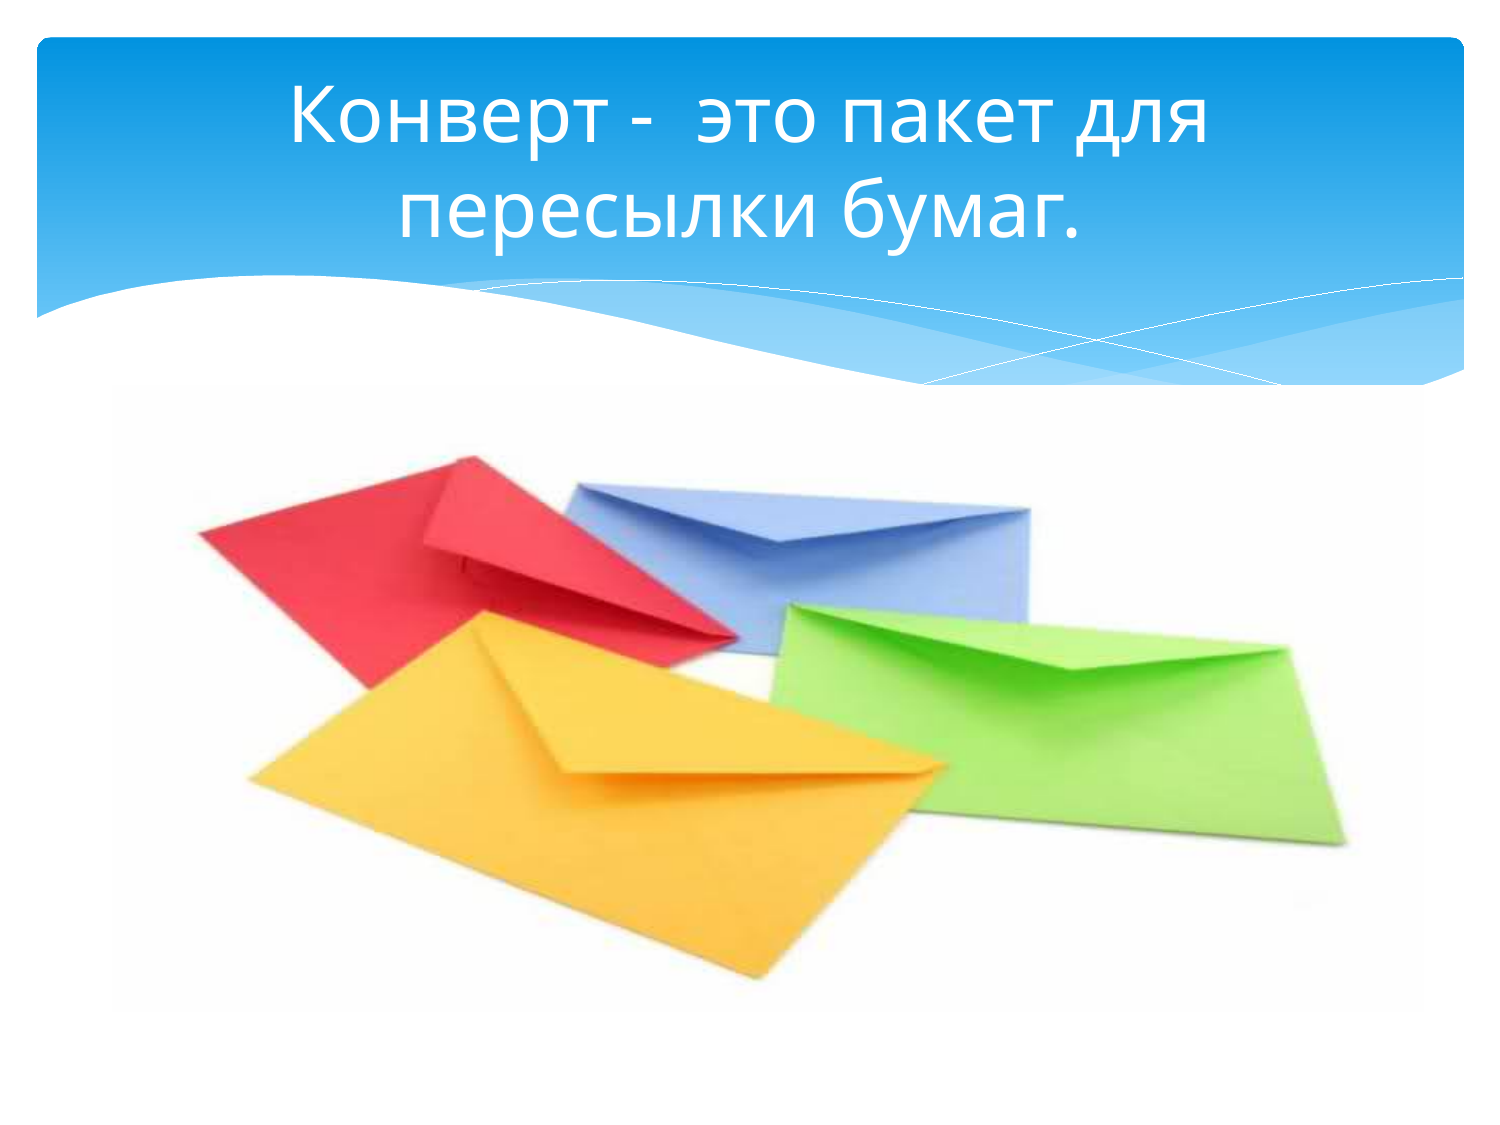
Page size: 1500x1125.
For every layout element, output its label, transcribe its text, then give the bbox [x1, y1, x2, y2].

title Конверт - это пакет для пересылки бумаг. [75, 55, 1425, 261]
picture [111, 385, 1424, 1012]
